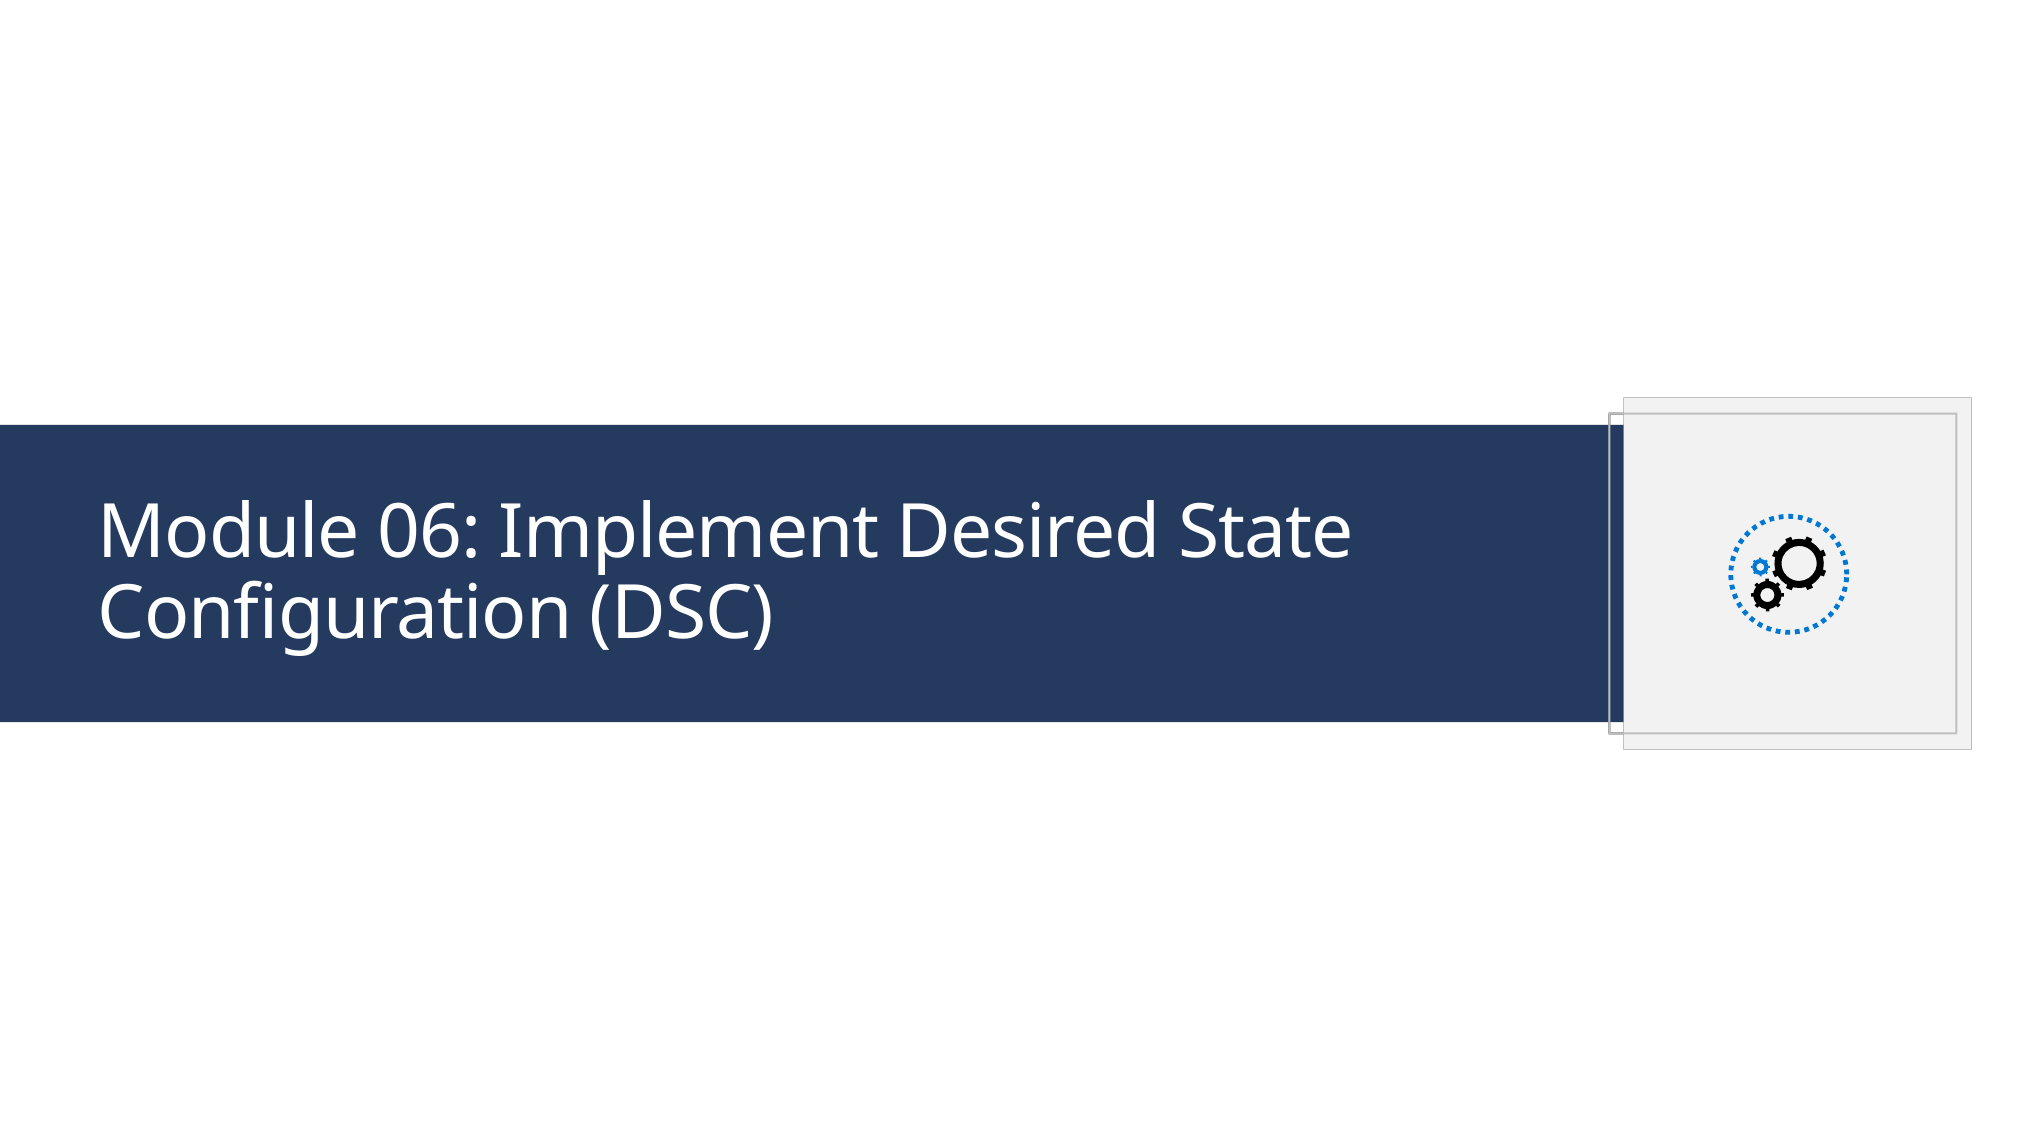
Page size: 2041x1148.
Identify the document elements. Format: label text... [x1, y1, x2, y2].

title Module 06: Implement Desired State Configuration (DSC) [97, 477, 1586, 670]
picture [0, 0, 2041, 1148]
